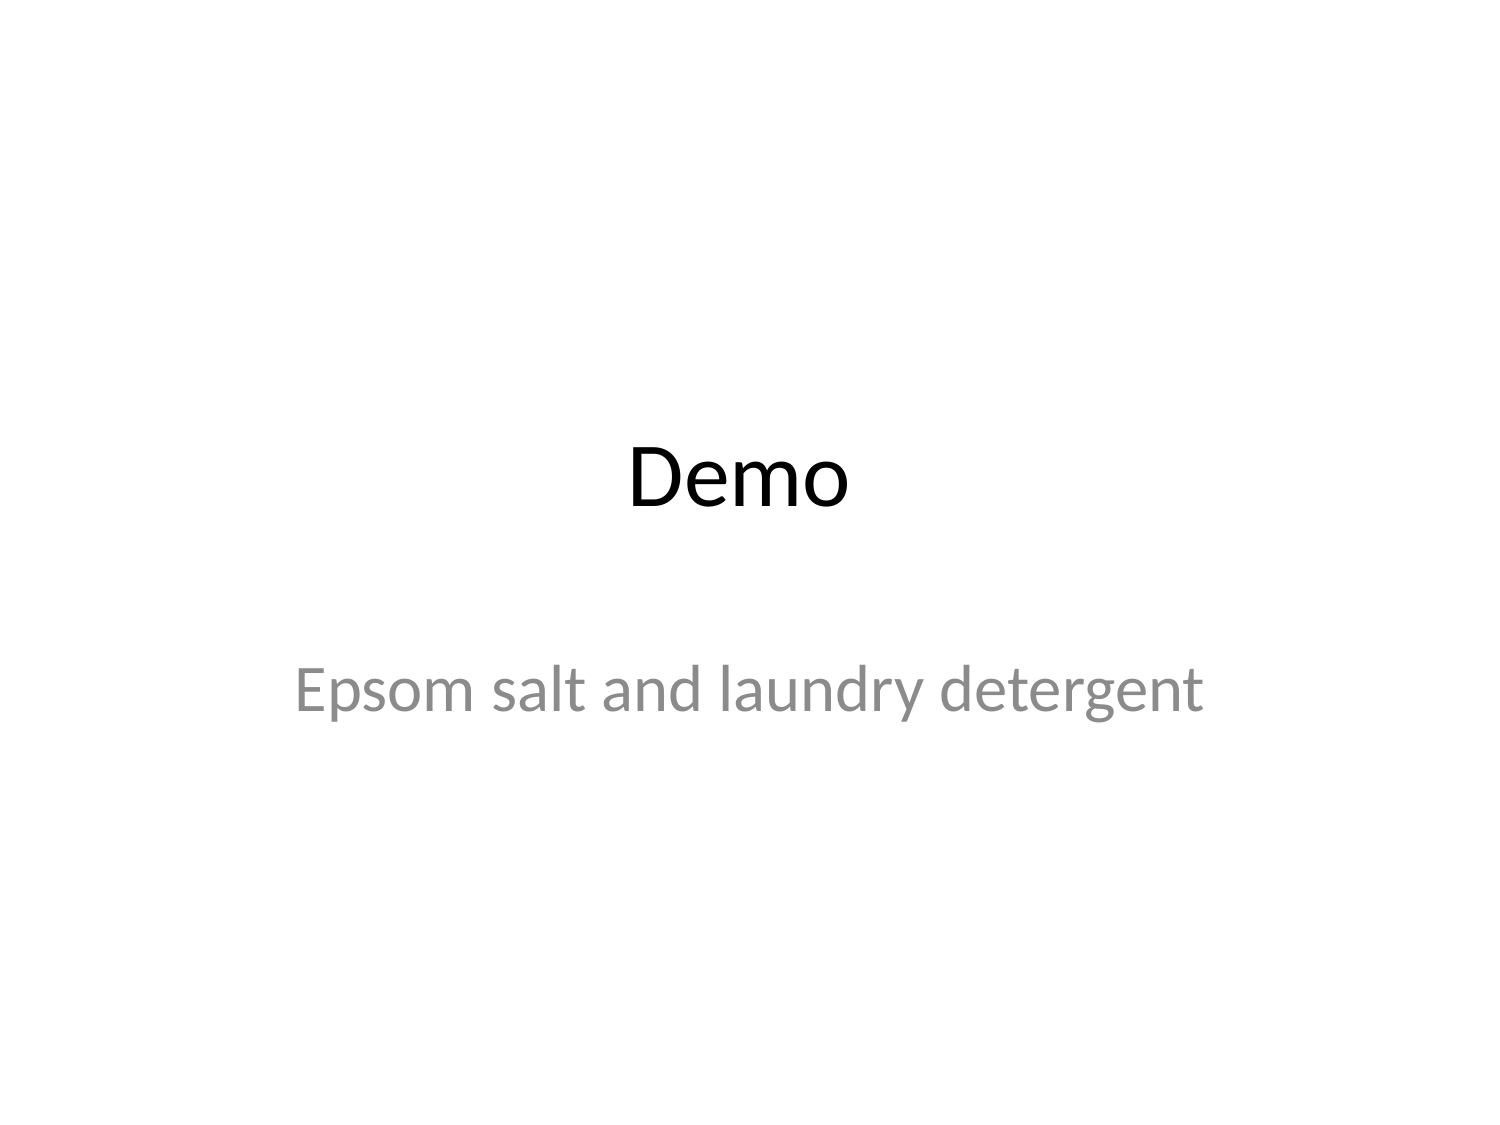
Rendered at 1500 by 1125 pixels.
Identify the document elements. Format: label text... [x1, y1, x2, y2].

title Demo [112, 349, 1388, 591]
subtitle Epsom salt and laundry detergent [225, 637, 1275, 925]
